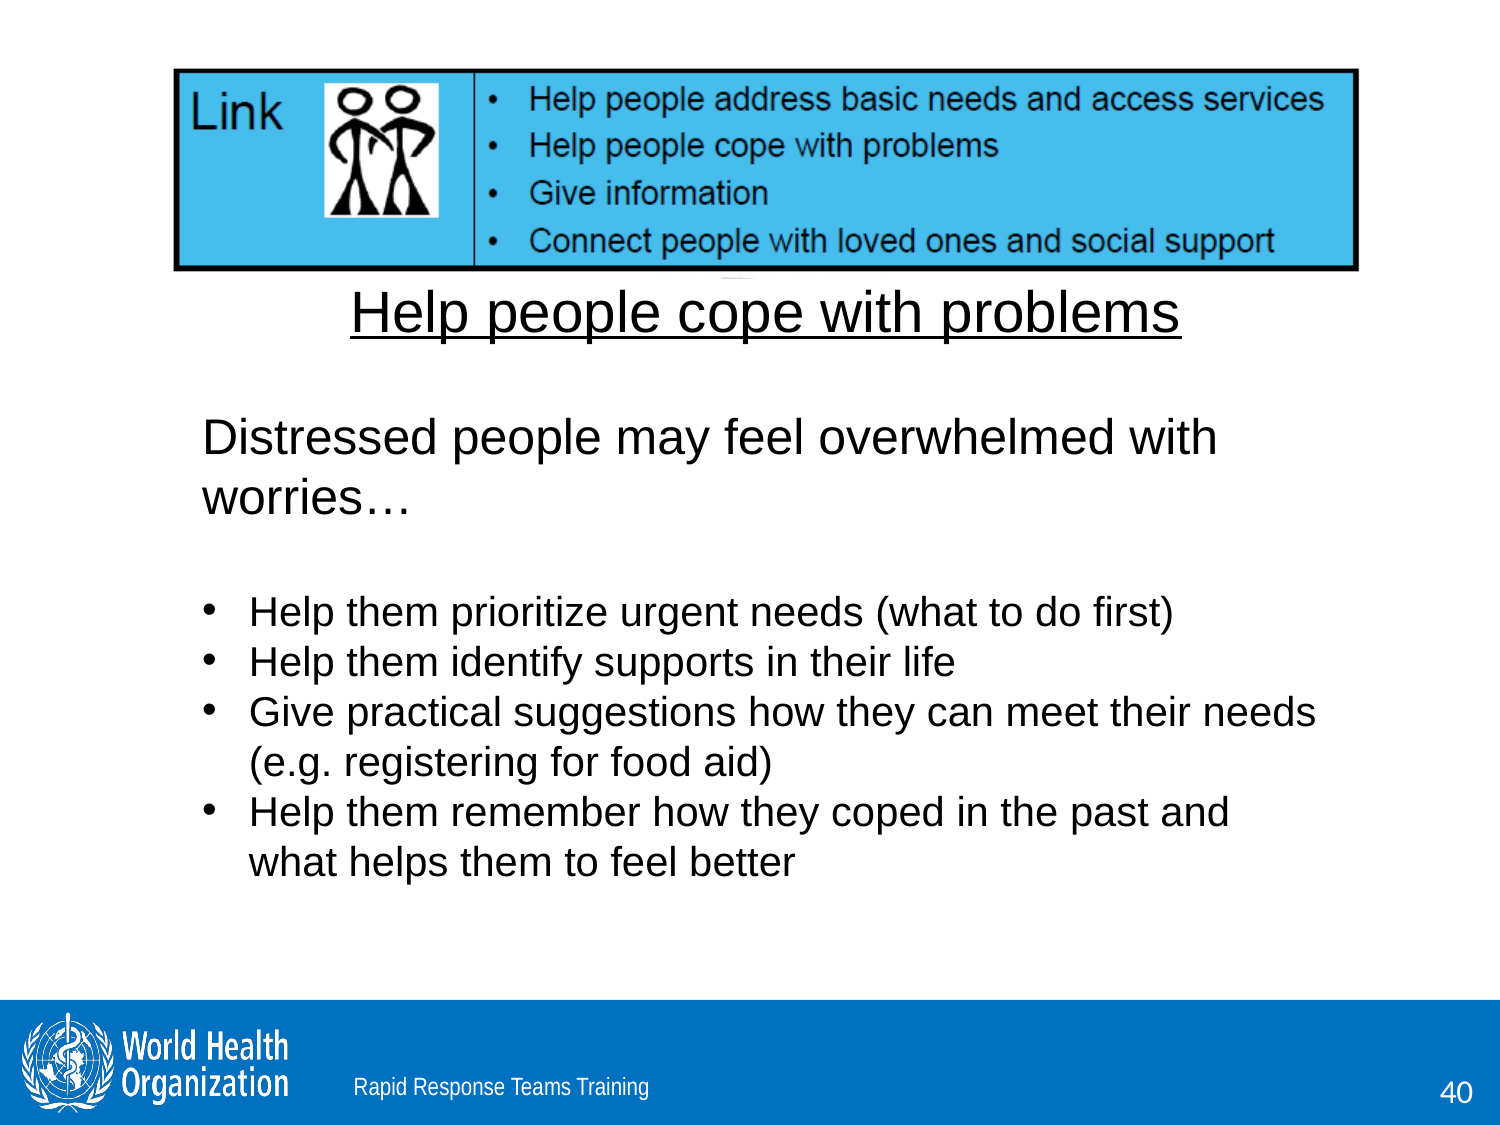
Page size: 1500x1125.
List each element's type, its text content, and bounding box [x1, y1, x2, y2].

picture [21, 1012, 288, 1113]
text_box Help people cope with problems Distressed people may feel overwhelmed with worries… Help them prioritize urgent needs (what to do first) Help them identify supports in their life Give practical suggestions how they can meet their needs (e.g. registering for food aid) Help them remember how they coped in the past and what helps them to feel better [187, 286, 1345, 892]
picture [170, 66, 1362, 280]
